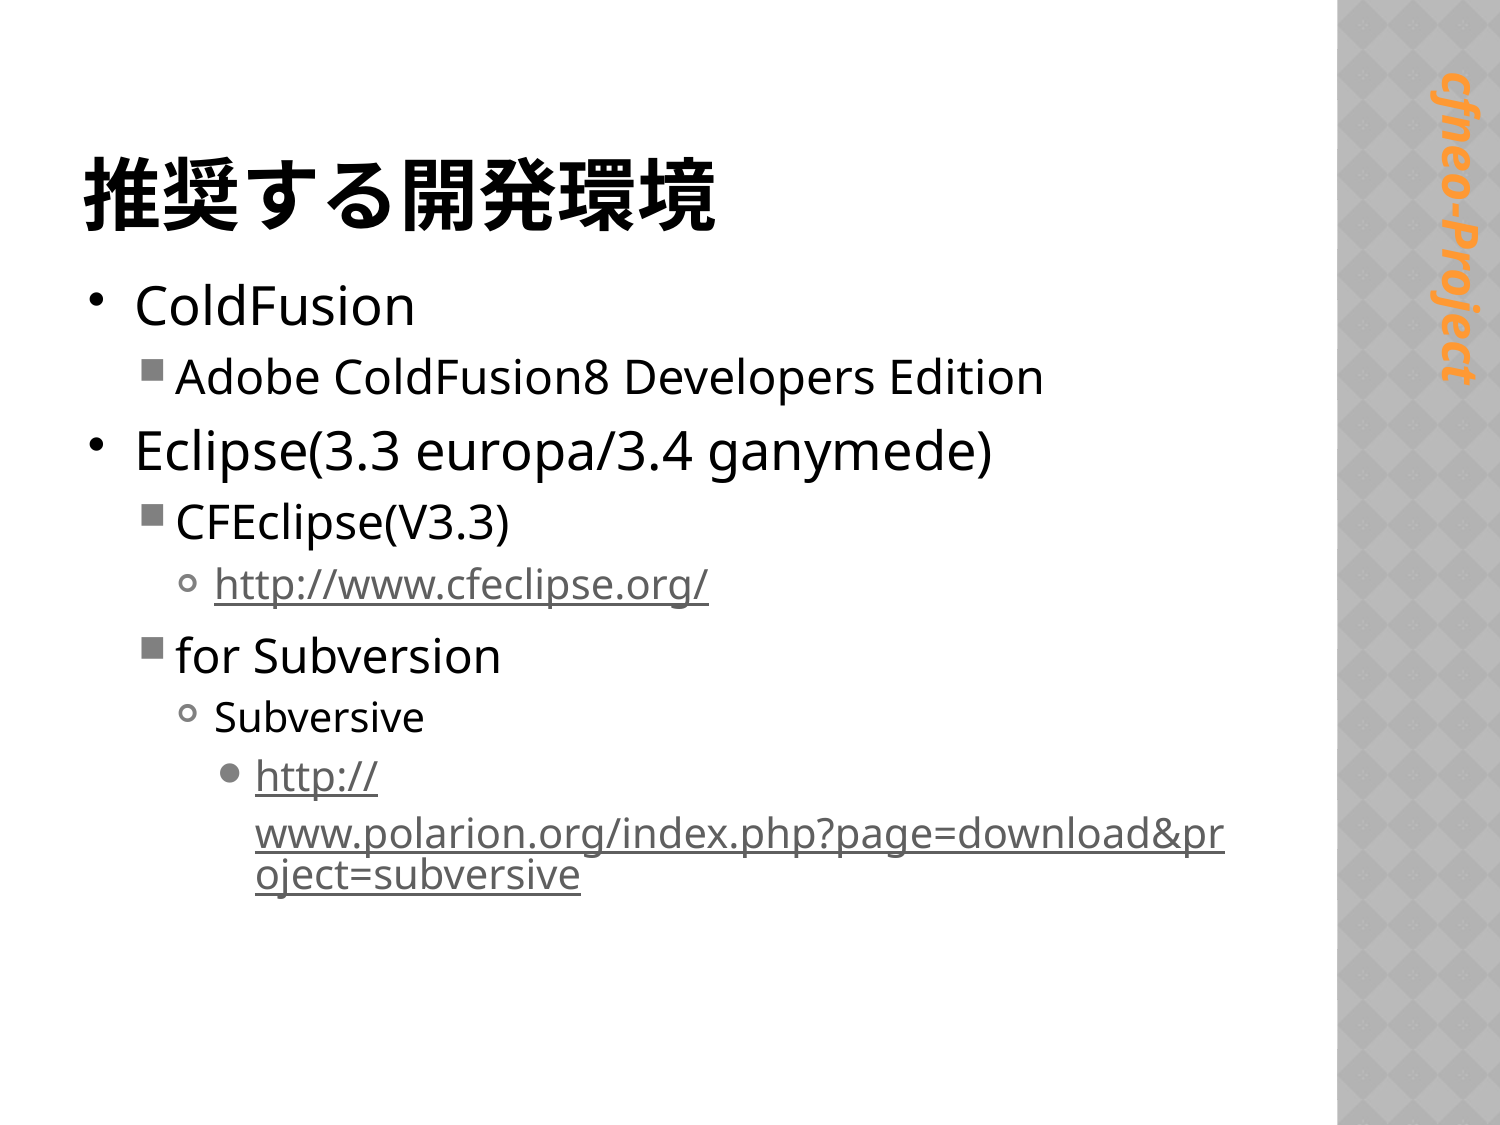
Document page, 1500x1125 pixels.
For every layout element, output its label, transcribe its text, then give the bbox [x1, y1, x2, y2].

title 推奨する開発環境 [75, 52, 1263, 240]
list ColdFusion Adobe ColdFusion8 Developers Edition Eclipse(3.3 europa/3.4 ganymede) CFEclipse(V3.3) http://www.cfeclipse.org/ for Subversion Subversive http://www.polarion.org/index.php?page=download&project=subversive [75, 264, 1263, 1059]
